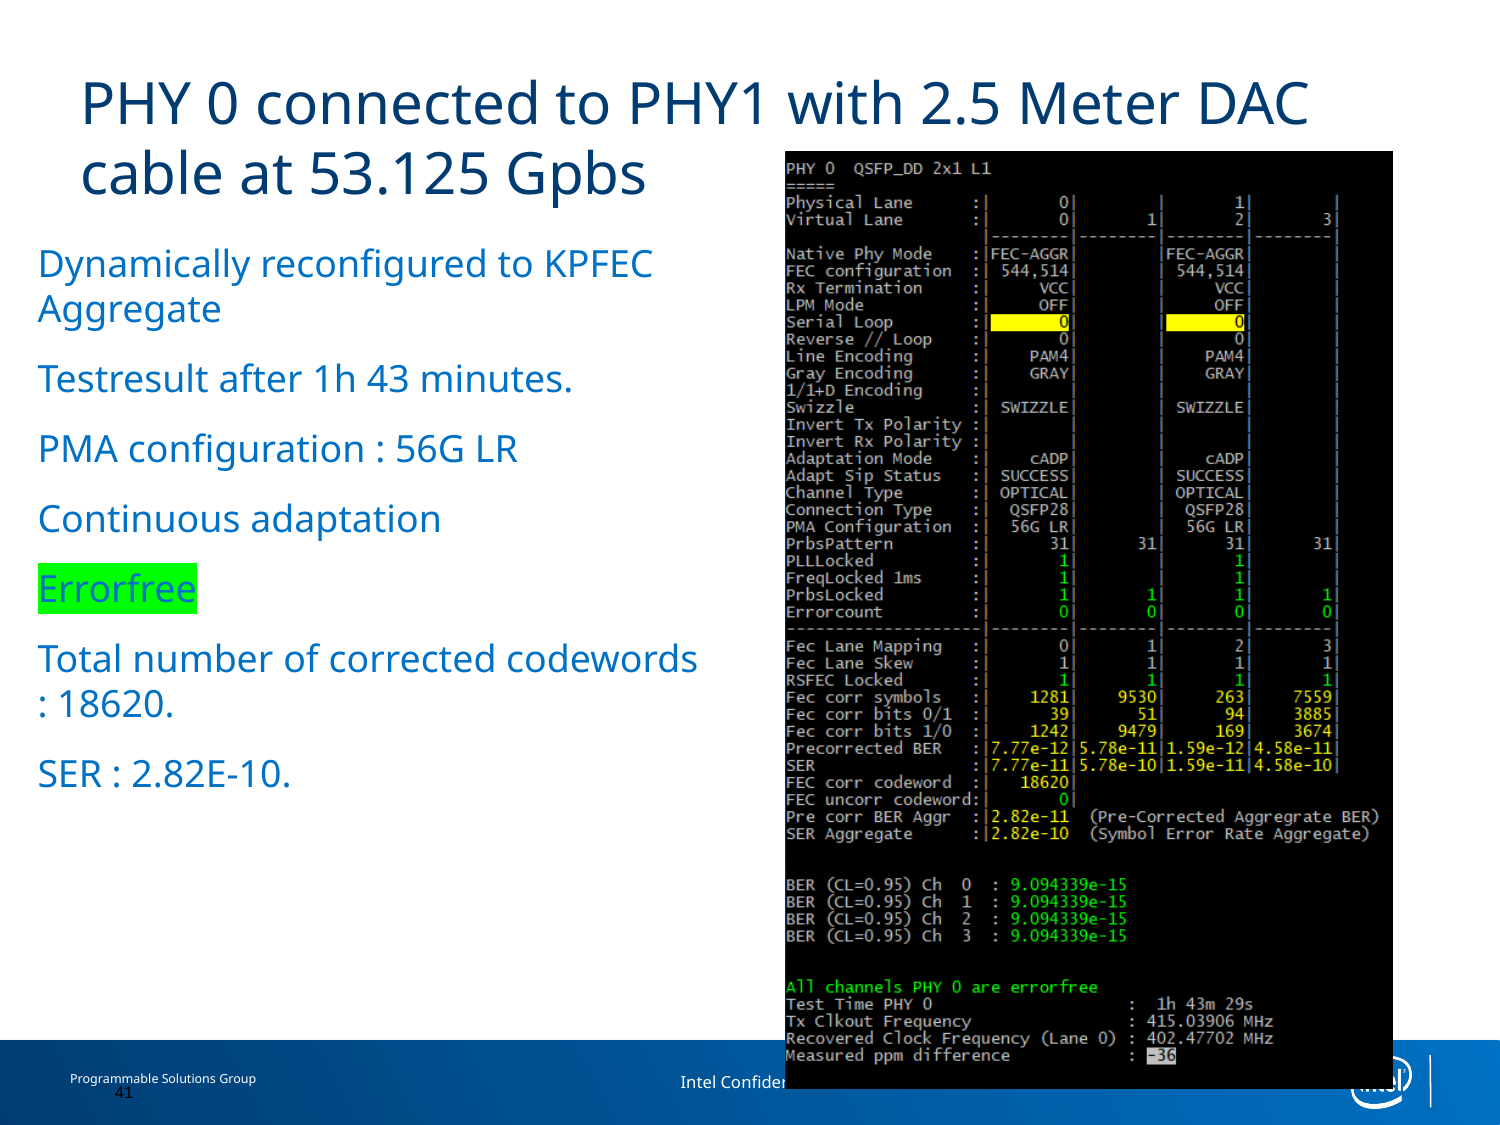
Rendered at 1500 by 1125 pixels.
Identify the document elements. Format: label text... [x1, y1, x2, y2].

picture [785, 151, 1412, 1109]
title PHY 0 connected to PHY1 with 2.5 Meter DAC cable at 53.125 Gpbs [80, 65, 1388, 194]
slide_number 41 [19, 1069, 134, 1116]
text_box Dynamically reconfigured to KPFEC Aggregate Testresult after 1h 43 minutes. PMA configuration : 56G LR Continuous adaptation Errorfree Total number of corrected codewords : 18620. SER : 2.82E-10. [37, 240, 700, 1008]
